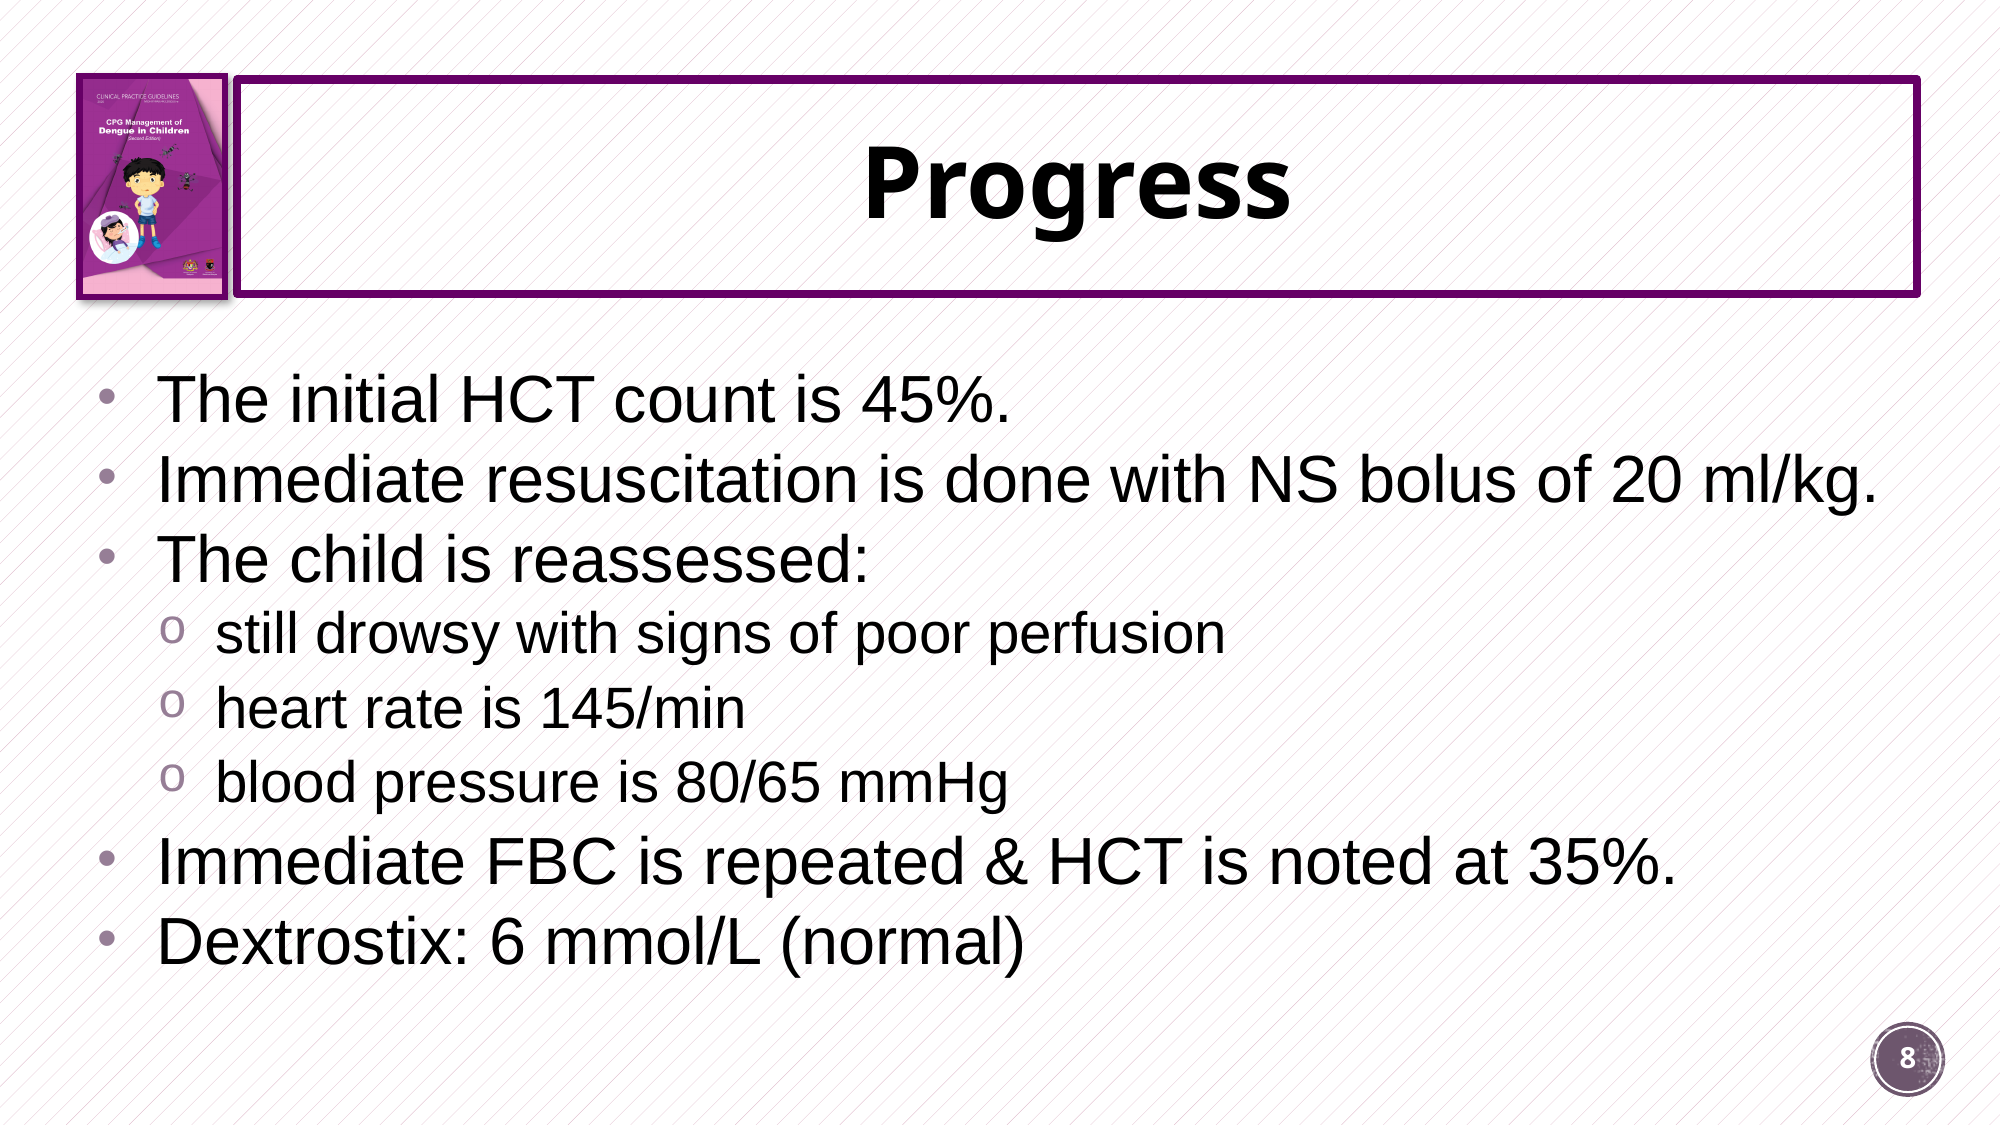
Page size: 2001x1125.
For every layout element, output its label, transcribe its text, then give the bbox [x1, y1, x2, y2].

picture [83, 79, 222, 294]
list The initial HCT count is 45%. Immediate resuscitation is done with NS bolus of 20 ml/kg. The child is reassessed: still drowsy with signs of poor perfusion heart rate is 145/min blood pressure is 80/65 mmHg Immediate FBC is repeated & HCT is noted at 35%. Dextrostix: 6 mmol/L (normal) [82, 348, 1918, 1013]
slide_number 8 [1855, 1028, 1961, 1089]
text_box Progress [237, 79, 1918, 294]
